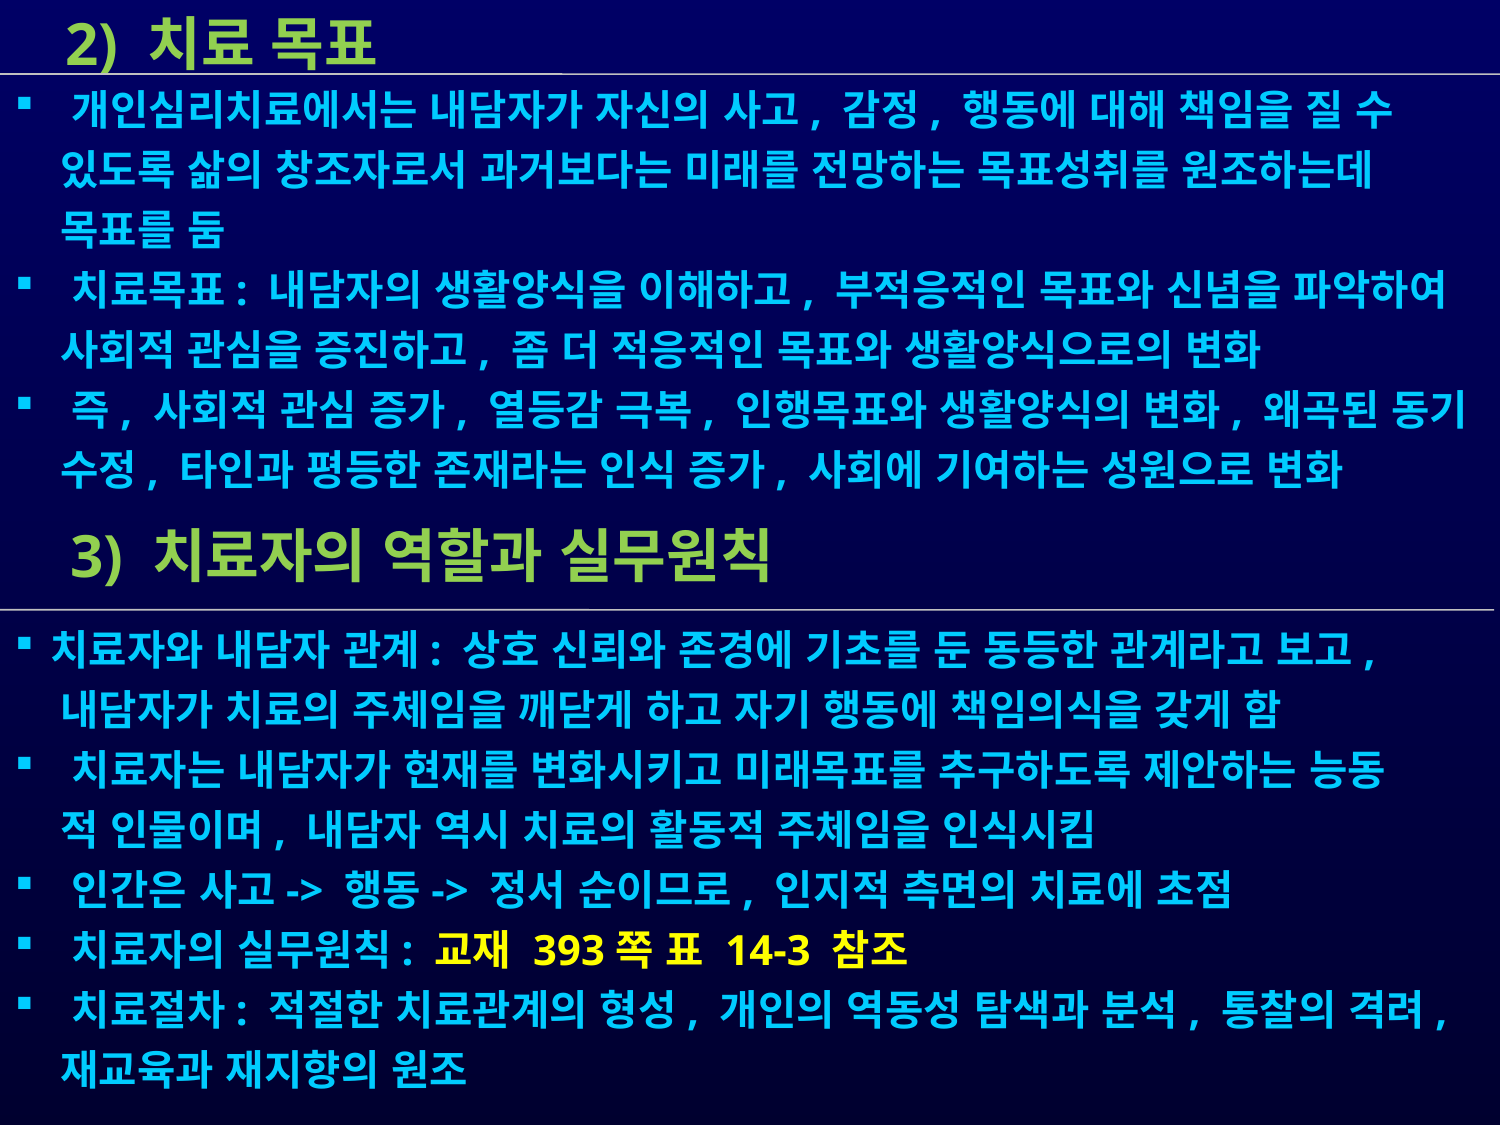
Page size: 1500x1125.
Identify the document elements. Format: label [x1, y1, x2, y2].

text_box [0, 0, 1500, 1104]
